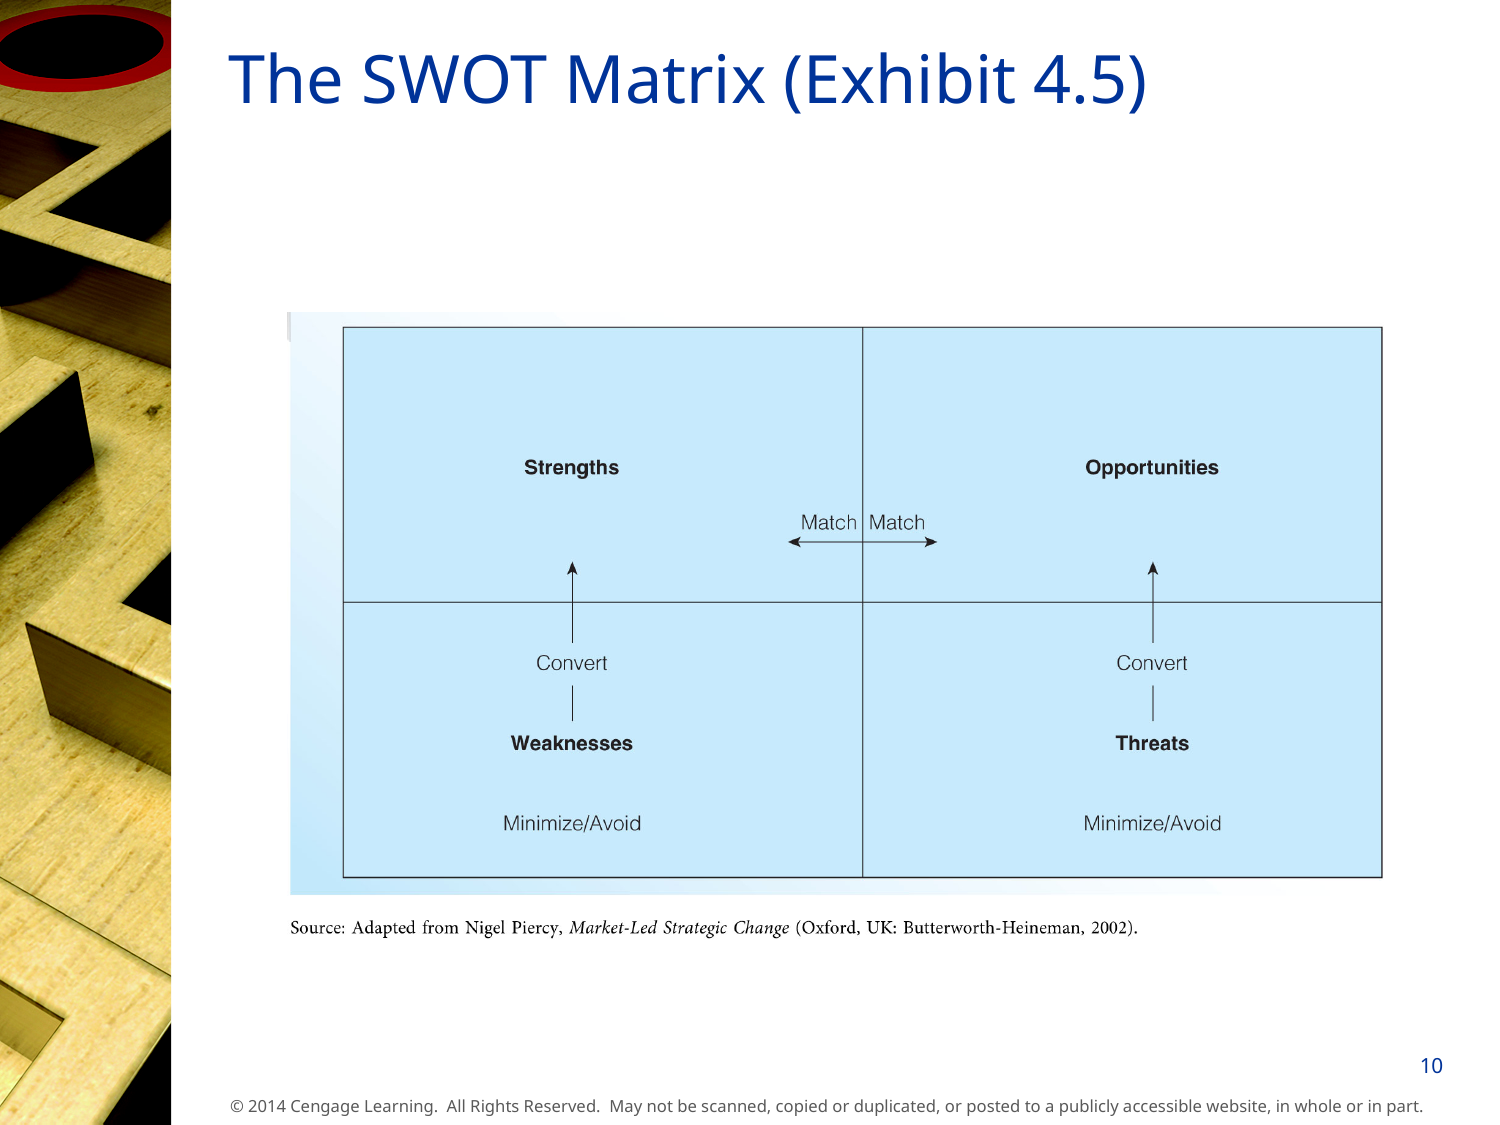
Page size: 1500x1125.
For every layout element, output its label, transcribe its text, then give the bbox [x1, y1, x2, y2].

picture [0, 0, 172, 1125]
slide_number 10 [1386, 1037, 1478, 1097]
picture [286, 312, 1387, 946]
title The SWOT Matrix (Exhibit 4.5) [213, 29, 1454, 213]
